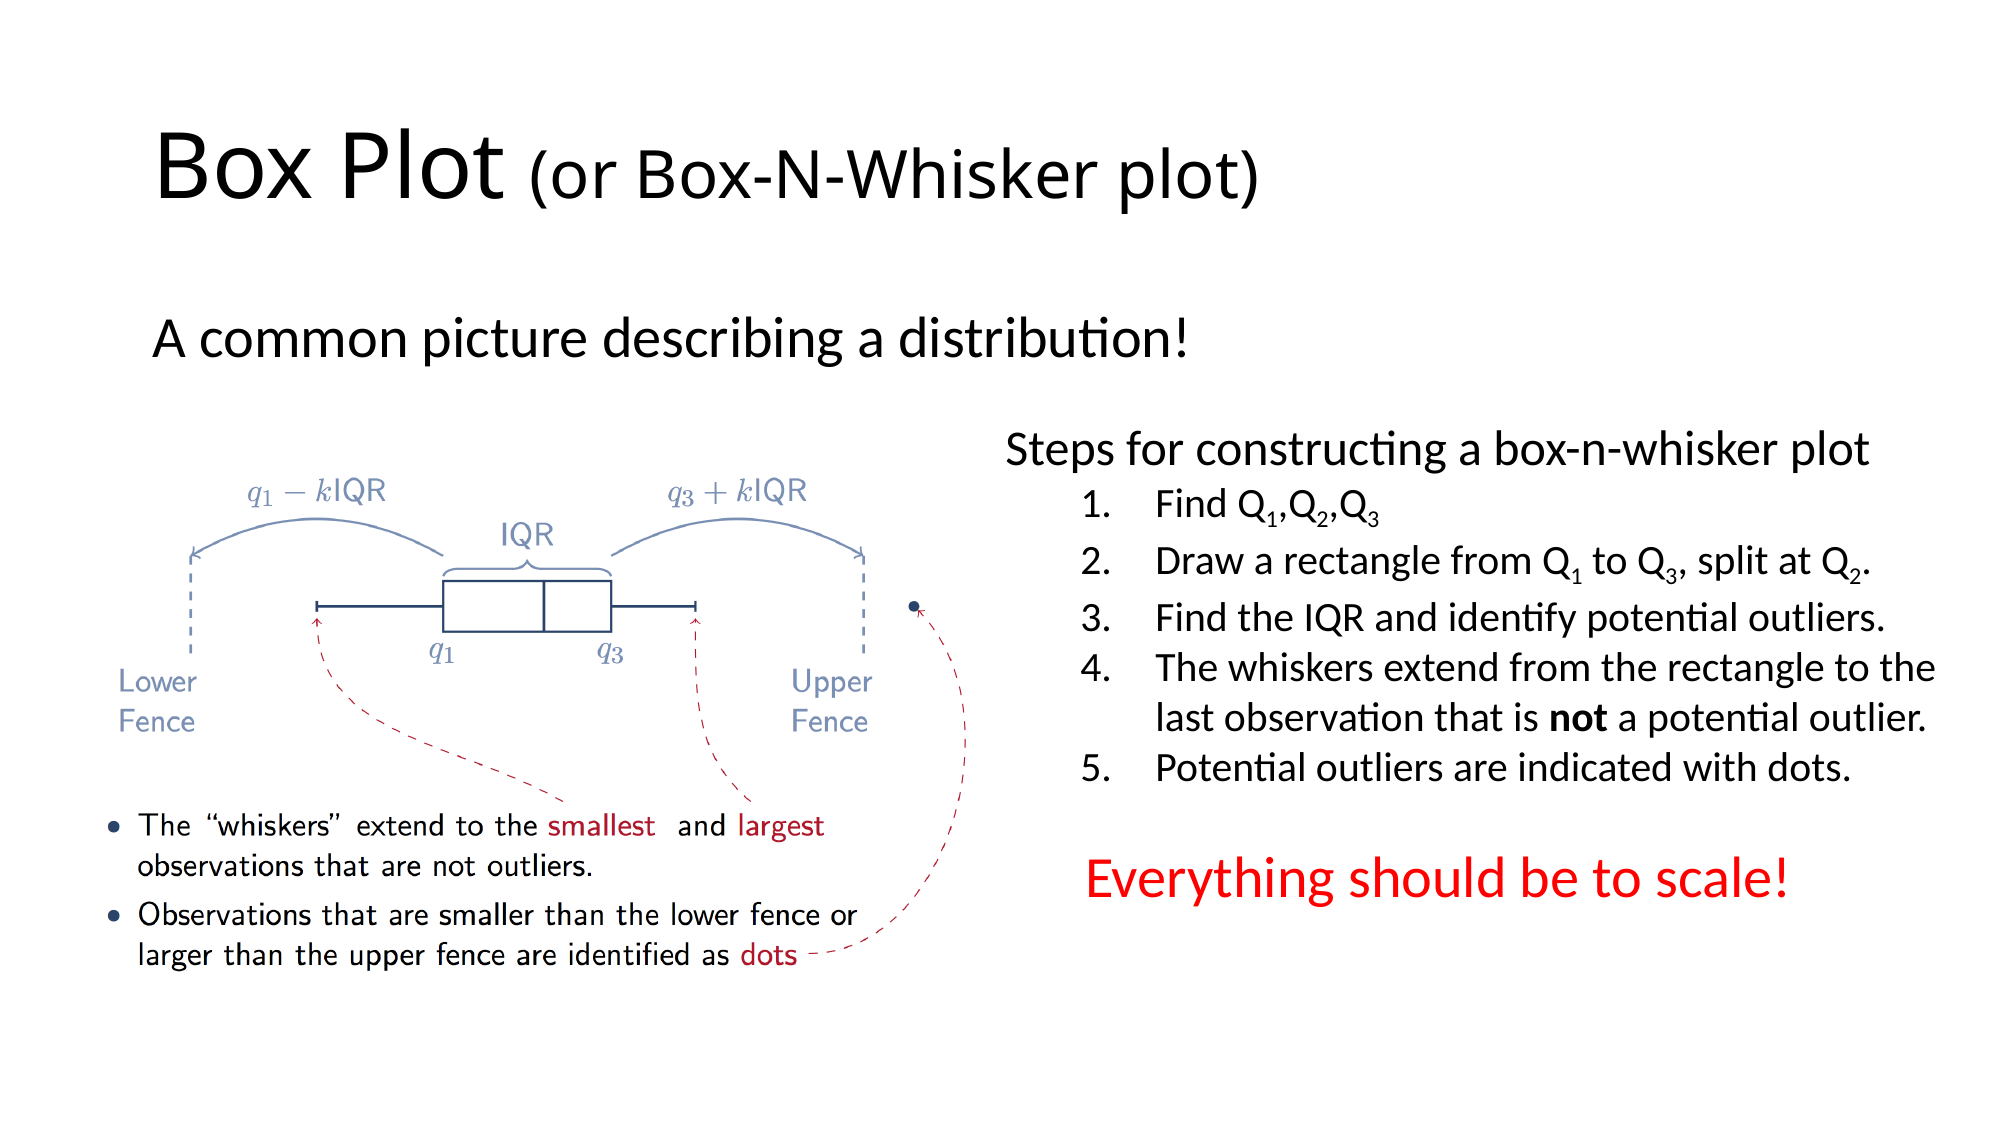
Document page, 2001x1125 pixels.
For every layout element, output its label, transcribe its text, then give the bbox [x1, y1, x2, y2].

title Box Plot (or Box-N-Whisker plot) [137, 59, 1863, 278]
list A common picture describing a distribution! [137, 299, 1863, 394]
picture [97, 463, 990, 979]
text_box Steps for constructing a box-n-whisker plot Find Q1,Q2,Q3 Draw a rectangle from Q1 to Q3, split at Q2. Find the IQR and identify potential outliers. The whiskers extend from the rectangle to the last observation that is not a potential outlier. Potential outliers are indicated with dots. Everything should be to scale! [990, 408, 1977, 917]
